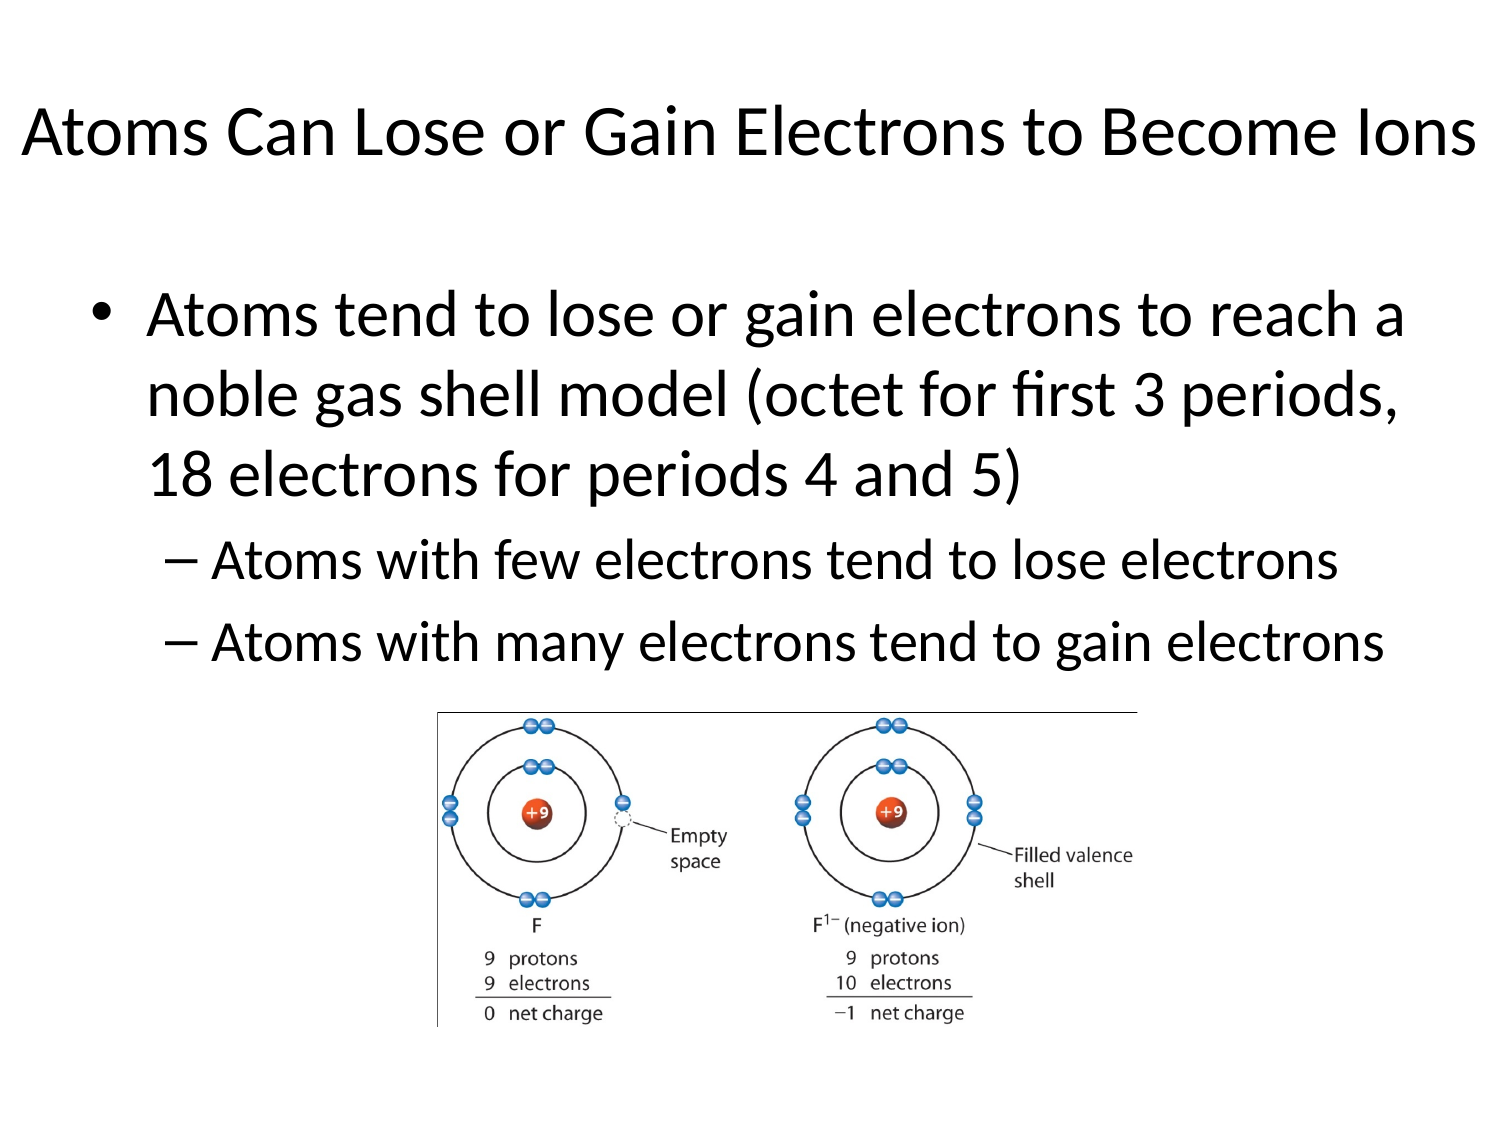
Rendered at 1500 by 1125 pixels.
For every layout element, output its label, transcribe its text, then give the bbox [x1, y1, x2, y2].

list Atoms tend to lose or gain electrons to reach a noble gas shell model (octet for first 3 periods, 18 electrons for periods 4 and 5) Atoms with few electrons tend to lose electrons Atoms with many electrons tend to gain electrons [75, 262, 1425, 1005]
title Atoms Can Lose or Gain Electrons to Become Ions [0, 37, 1500, 215]
picture [437, 712, 1138, 1027]
